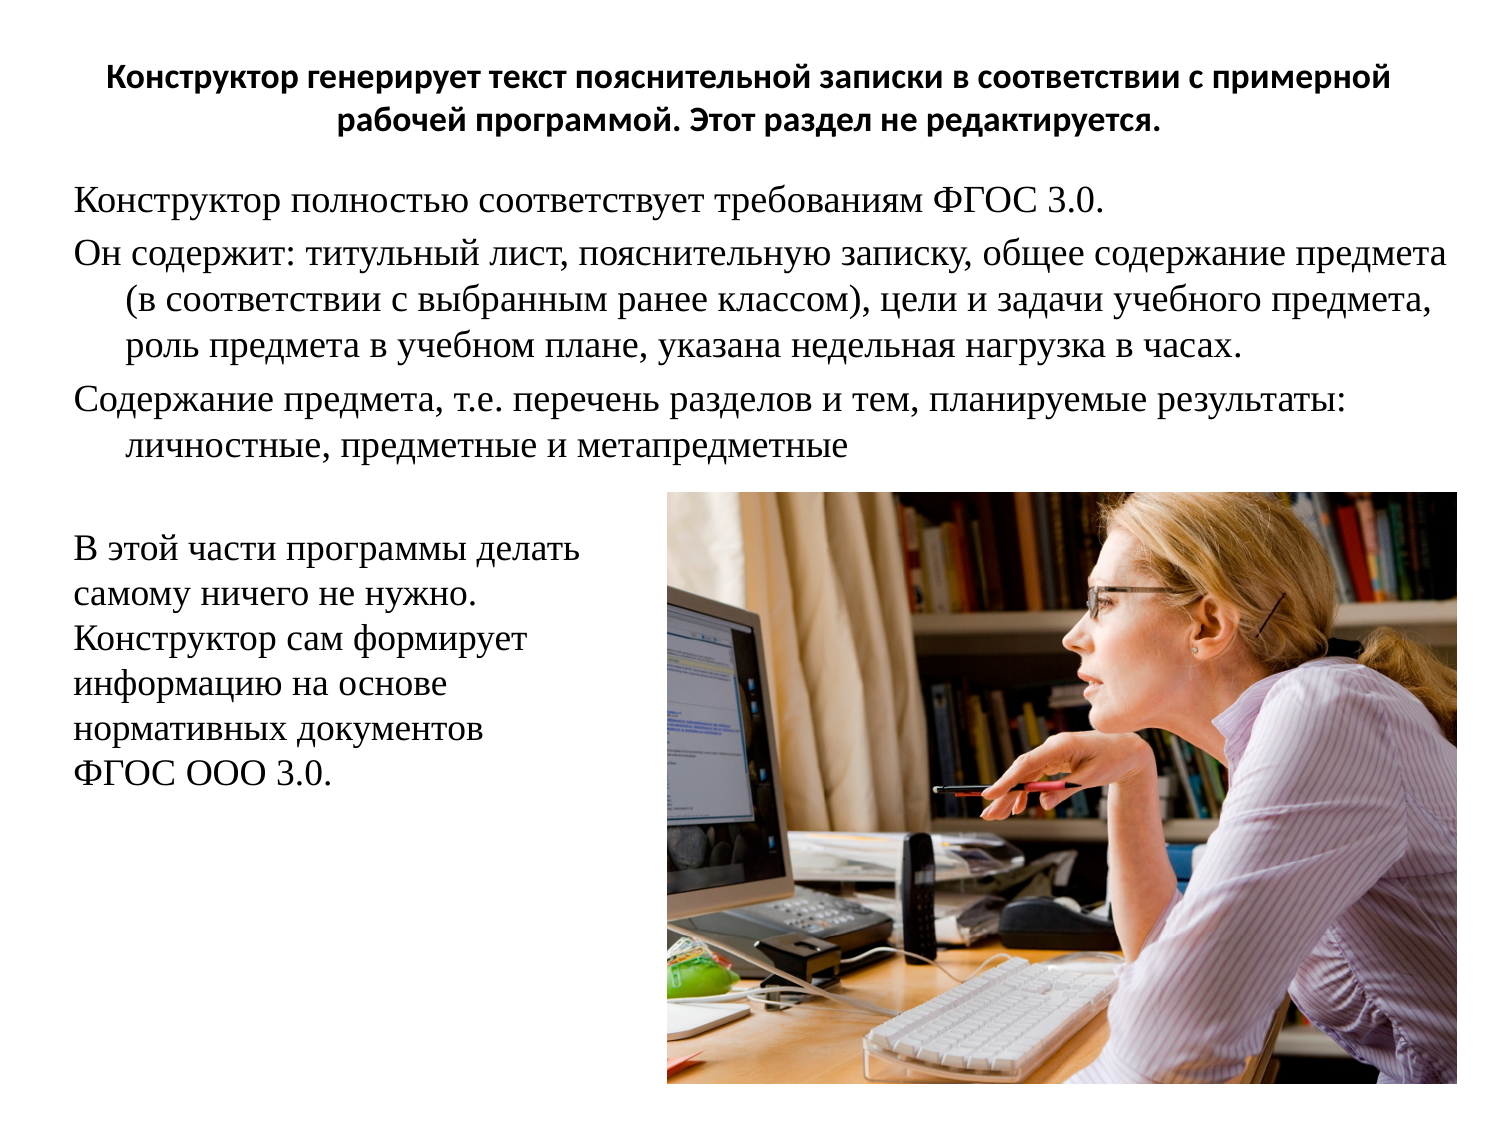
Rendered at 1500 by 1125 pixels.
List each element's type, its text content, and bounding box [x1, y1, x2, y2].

list Конструктор полностью соответствует требованиям ФГОС 3.0. Он содержит: титульный лист, пояснительную записку, общее содержание предмета (в соответствии с выбранным ранее классом), цели и задачи учебного предмета, роль предмета в учебном плане, указана недельная нагрузка в часах. Содержание предмета, т.е. перечень разделов и тем, планируемые результаты: личностные, предметные и метапредметные [58, 140, 1465, 516]
title Конструктор генерирует текст пояснительной записки в соответствии с примерной рабочей программой. Этот раздел не редактируется. [75, 45, 1425, 140]
picture [667, 491, 1458, 1085]
text_box В этой части программы делать самому ничего не нужно. Конструктор сам формирует информацию на основе нормативных документов ФГОС ООО 3.0. [58, 515, 633, 801]
